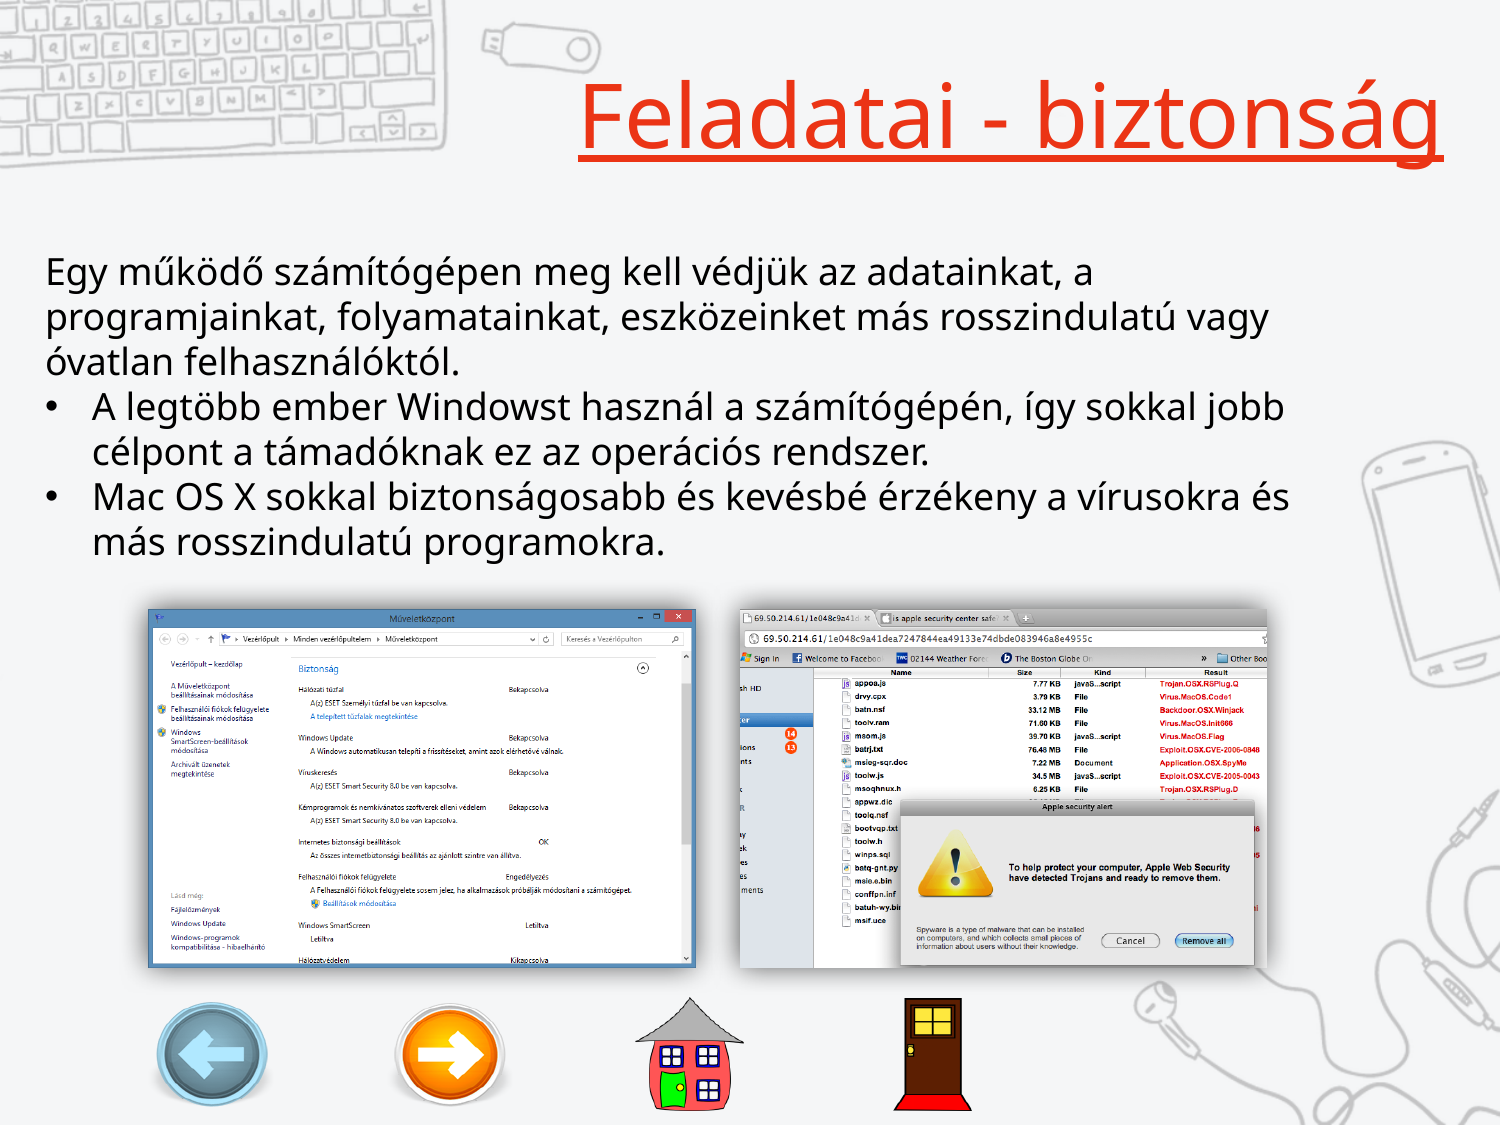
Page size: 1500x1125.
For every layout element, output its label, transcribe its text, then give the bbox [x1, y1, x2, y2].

picture [0, 0, 1500, 1125]
title Feladatai - biztonság [442, 19, 1500, 207]
text_box Egy működő számítógépen meg kell védjük az adatainkat, a programjainkat, folyamatainkat, eszközeinket más rosszindulatú vagy óvatlan felhasználóktól. A legtöbb ember Windowst használ a számítógépén, így sokkal jobb célpont a támadóknak ez az operációs rendszer. Mac OS X sokkal biztonságosabb és kevésbé érzékeny a vírusokra és más rosszindulatú programokra. [30, 240, 1350, 571]
